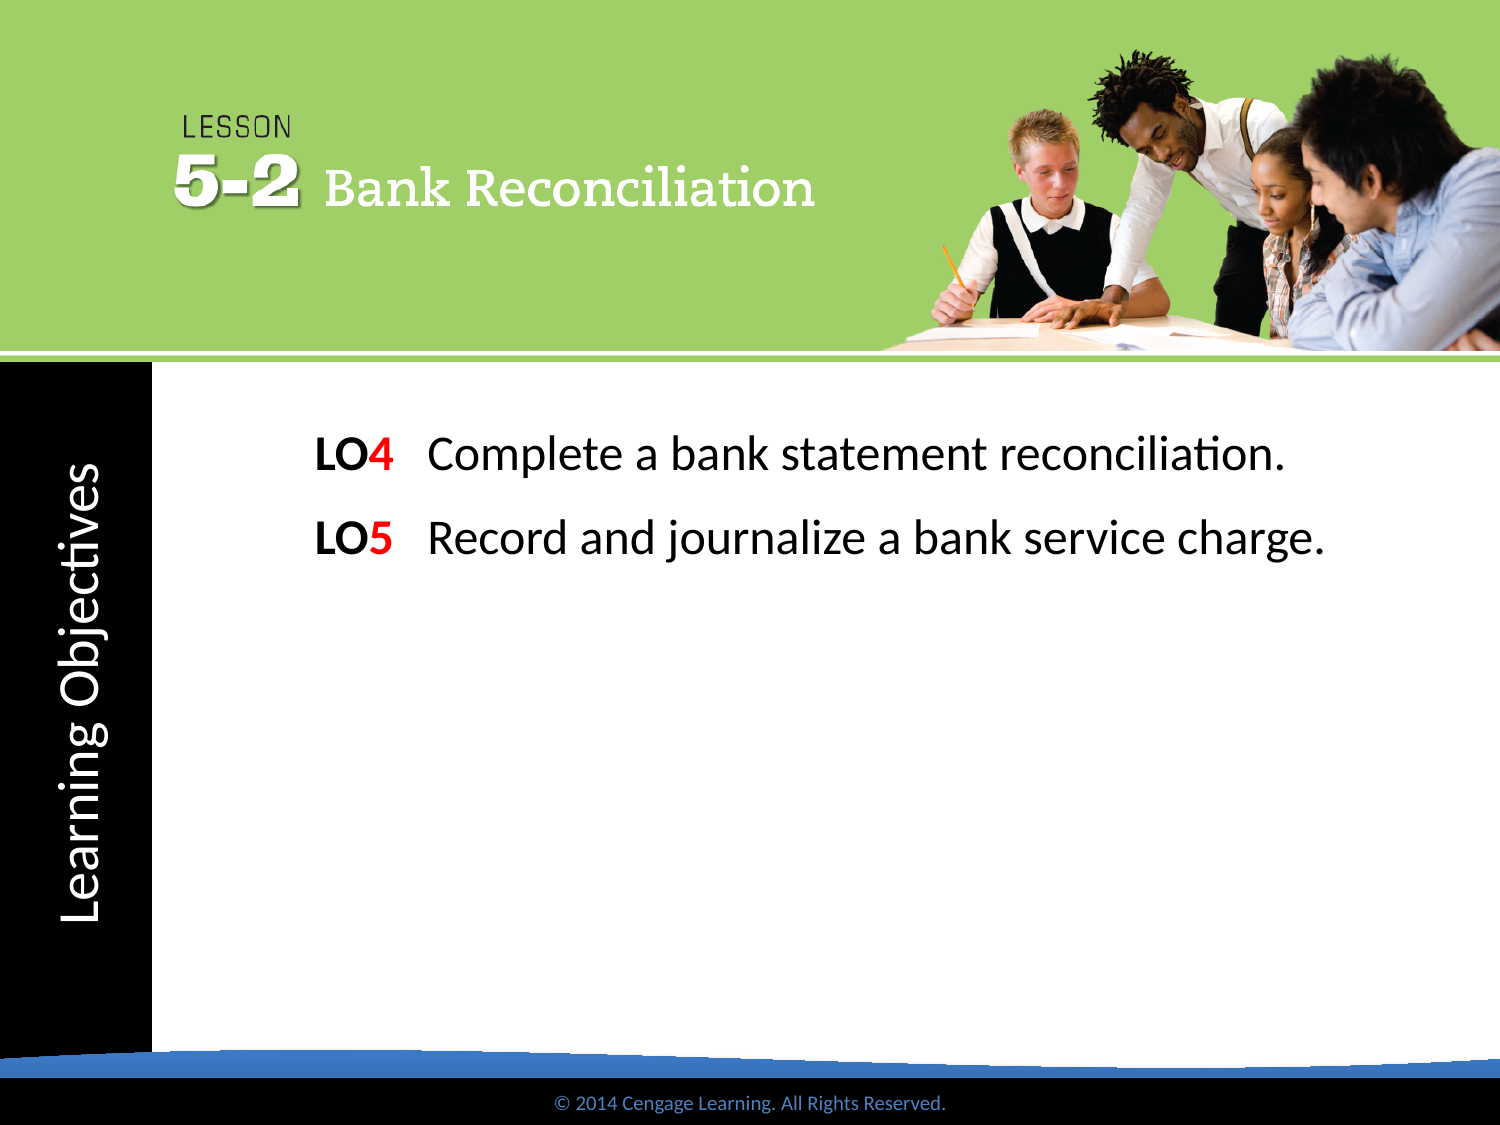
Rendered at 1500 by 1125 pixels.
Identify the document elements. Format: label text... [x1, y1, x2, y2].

text_box © 2014 Cengage Learning. All Rights Reserved. [0, 1078, 1500, 1125]
picture [0, 0, 1500, 362]
text_box LO4 Complete a bank statement reconciliation. LO5 Record and journalize a bank service charge. [299, 412, 1350, 573]
text_box [0, 1050, 1500, 1078]
text_box Learning Objectives [0, 370, 152, 1058]
